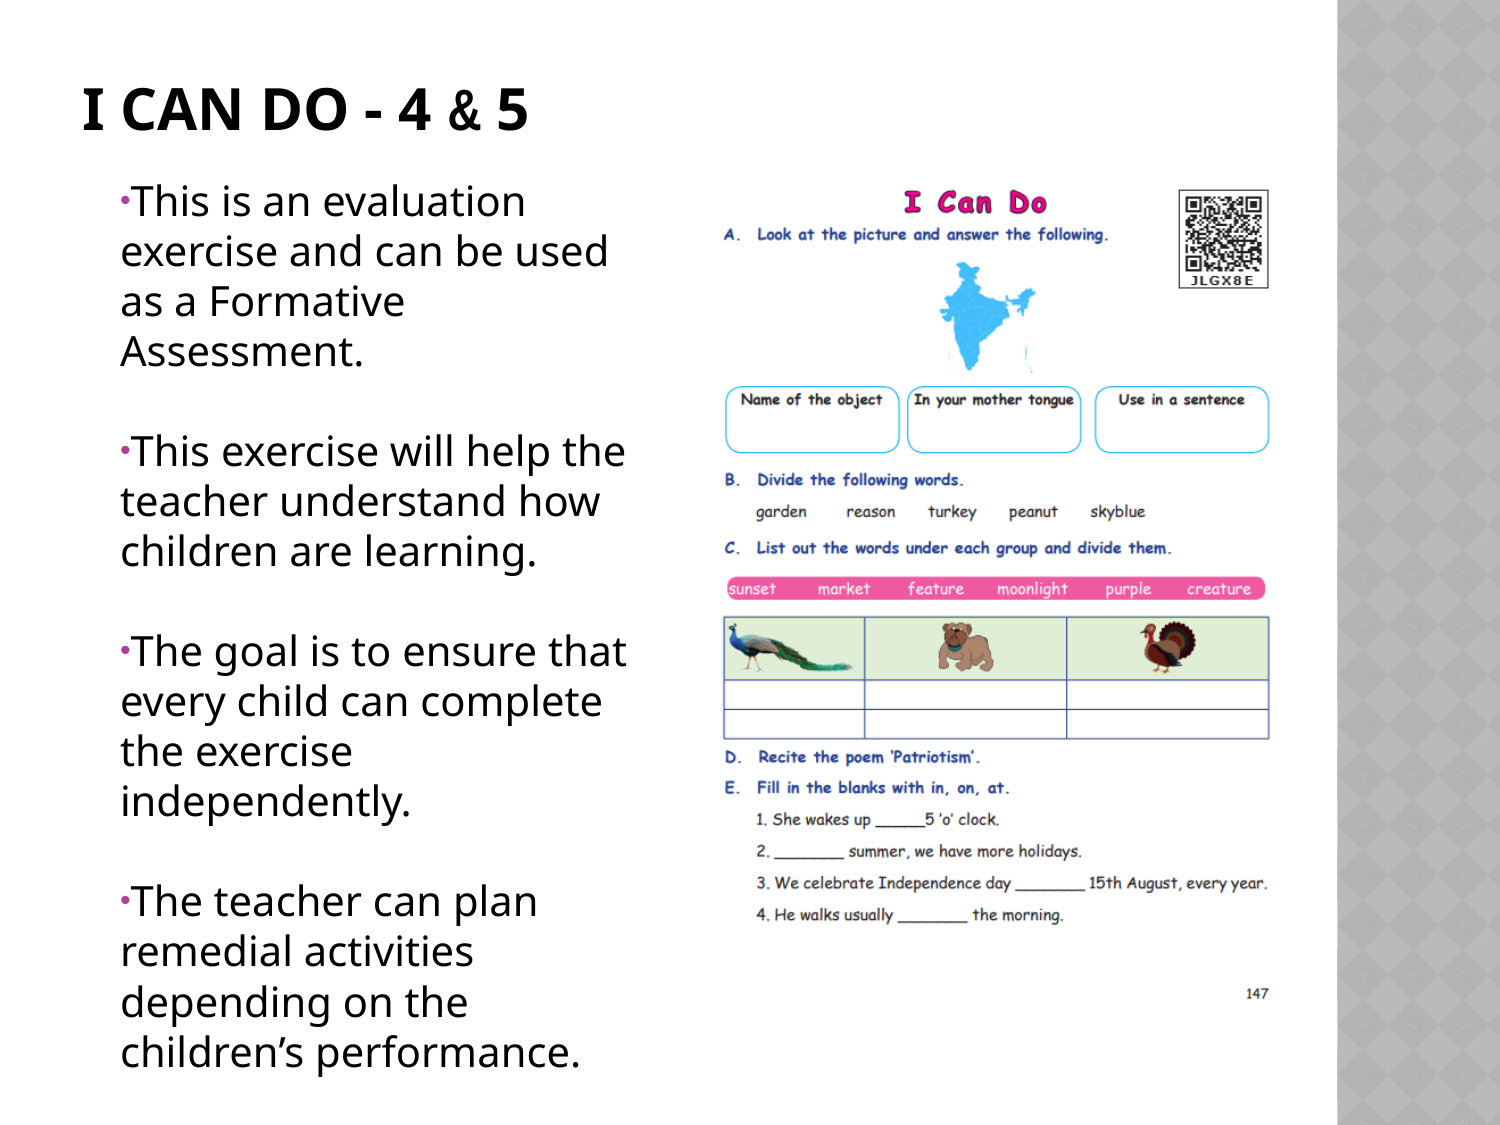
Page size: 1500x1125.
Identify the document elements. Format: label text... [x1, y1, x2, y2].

picture [699, 142, 1298, 1018]
list This is an evaluation exercise and can be used as a Formative Assessment. This exercise will help the teacher understand how children are learning. The goal is to ensure that every child can complete the exercise independently. The teacher can plan remedial activities depending on the children’s performance. [112, 174, 650, 1025]
title I can do - 4 & 5 [75, 62, 1043, 143]
